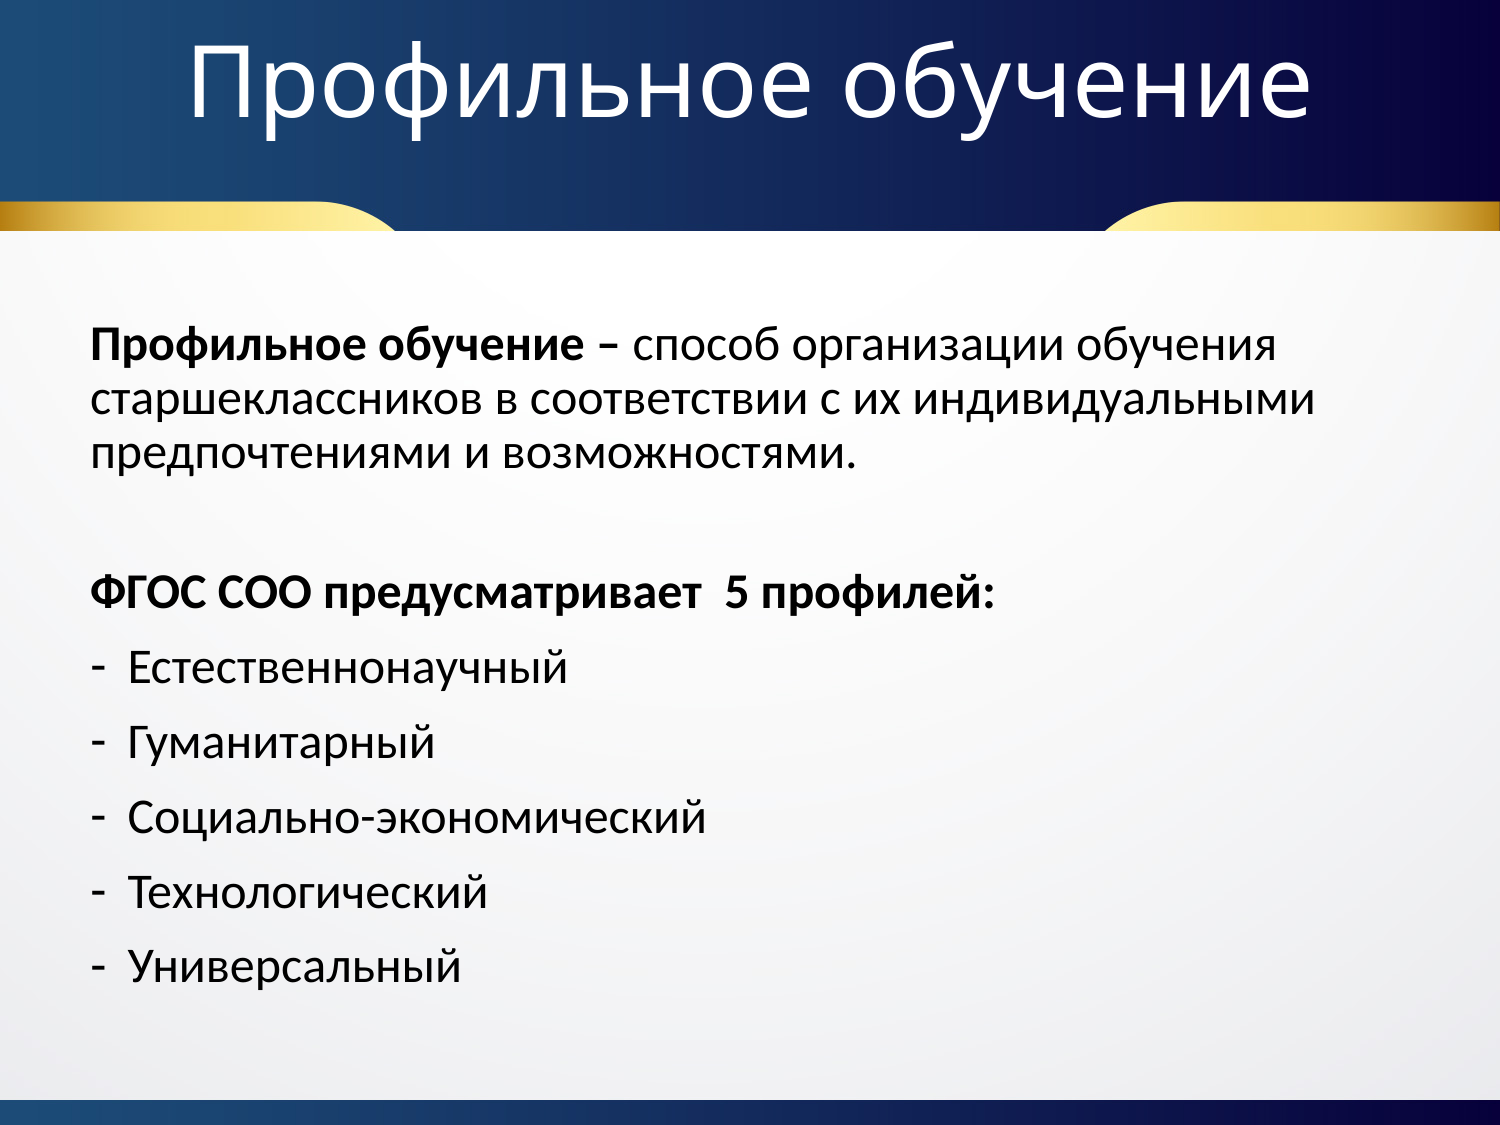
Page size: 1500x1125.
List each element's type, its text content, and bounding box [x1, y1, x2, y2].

title Профильное обучение [75, 45, 1425, 126]
list Профильное обучение – способ организации обучения старшеклассников в соответствии с их индивидуальными предпочтениями и возможностями. ФГОС СОО предусматривает 5 профилей: Естественнонаучный Гуманитарный Социально-экономический Технологический Универсальный [75, 172, 1425, 1005]
picture [0, 0, 1500, 1125]
